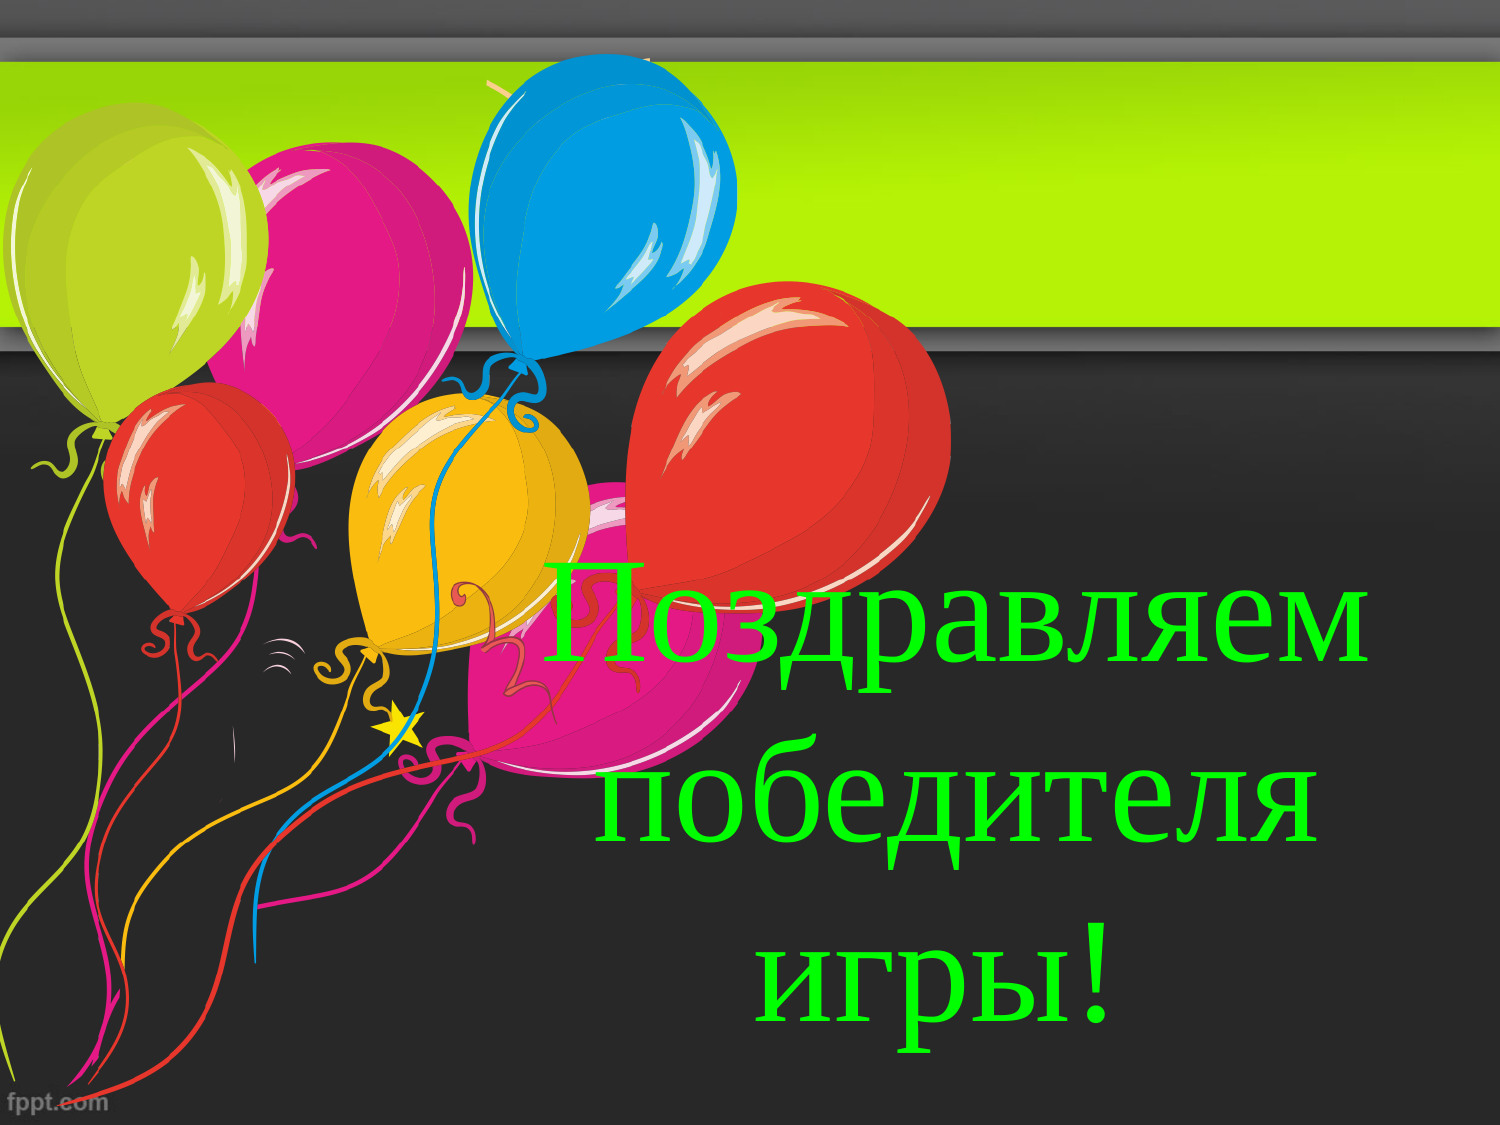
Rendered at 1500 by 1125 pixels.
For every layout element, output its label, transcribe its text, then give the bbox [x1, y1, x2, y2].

list Поздравляем победителя игры! [956, 503, 1496, 1081]
picture [0, 0, 1500, 1125]
